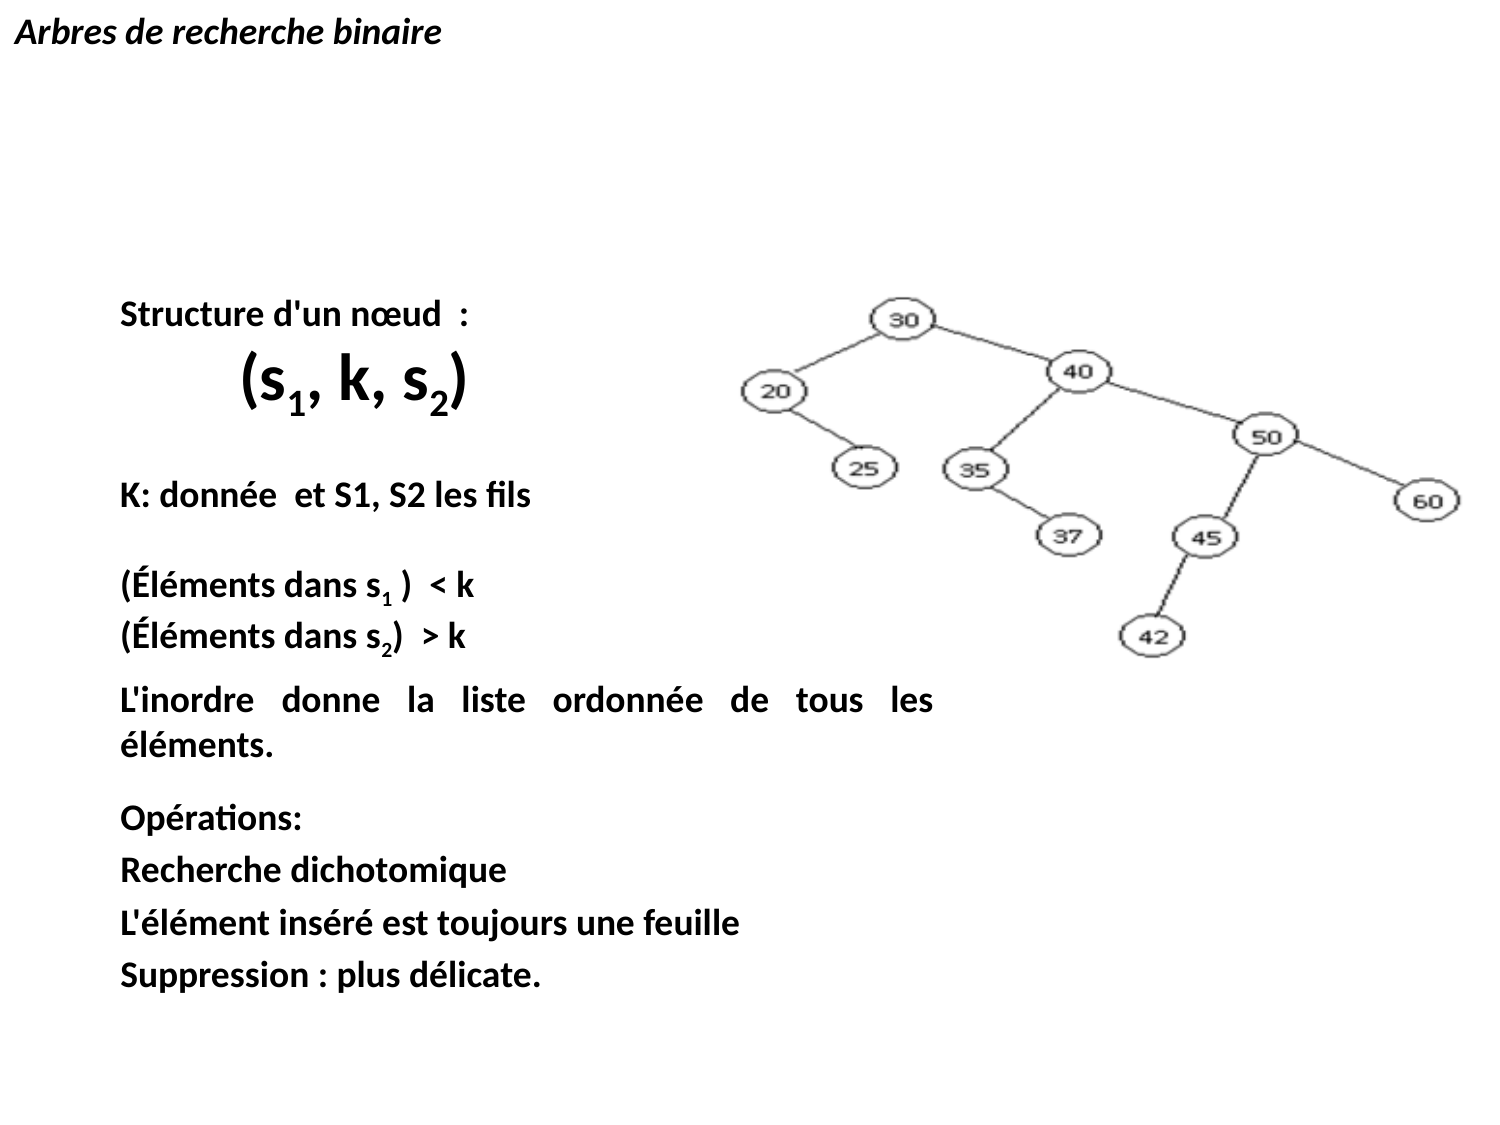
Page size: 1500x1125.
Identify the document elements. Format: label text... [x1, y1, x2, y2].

picture [726, 292, 1470, 664]
text_box Arbres de recherche binaire [0, 0, 539, 60]
list Opérations: Recherche dichotomique L'élément inséré est toujours une feuille Suppression : plus délicate. [105, 785, 1231, 1008]
text_box L'inordre donne la liste ordonnée de tous les éléments. [105, 667, 950, 773]
text_box Structure d'un nœud : (s1, k, s2) K: donnée et S1, S2 les fils (Éléments dans s1 ) < k (Éléments dans s2) > k [105, 281, 856, 667]
